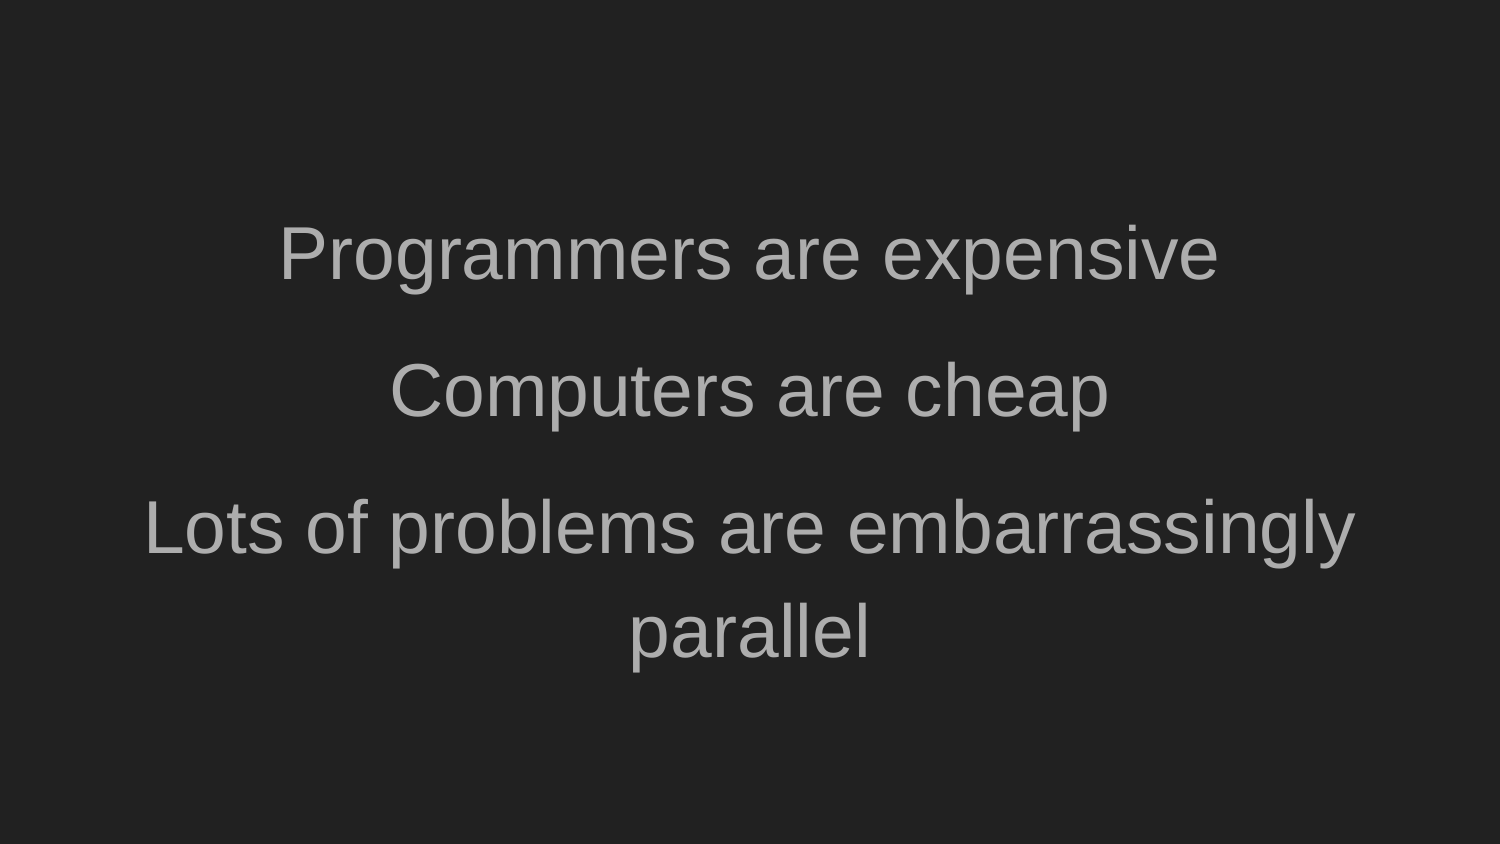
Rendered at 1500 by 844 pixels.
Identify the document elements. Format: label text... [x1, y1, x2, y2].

list Programmers are expensive Computers are cheap Lots of problems are embarrassingly parallel [51, 53, 1449, 750]
